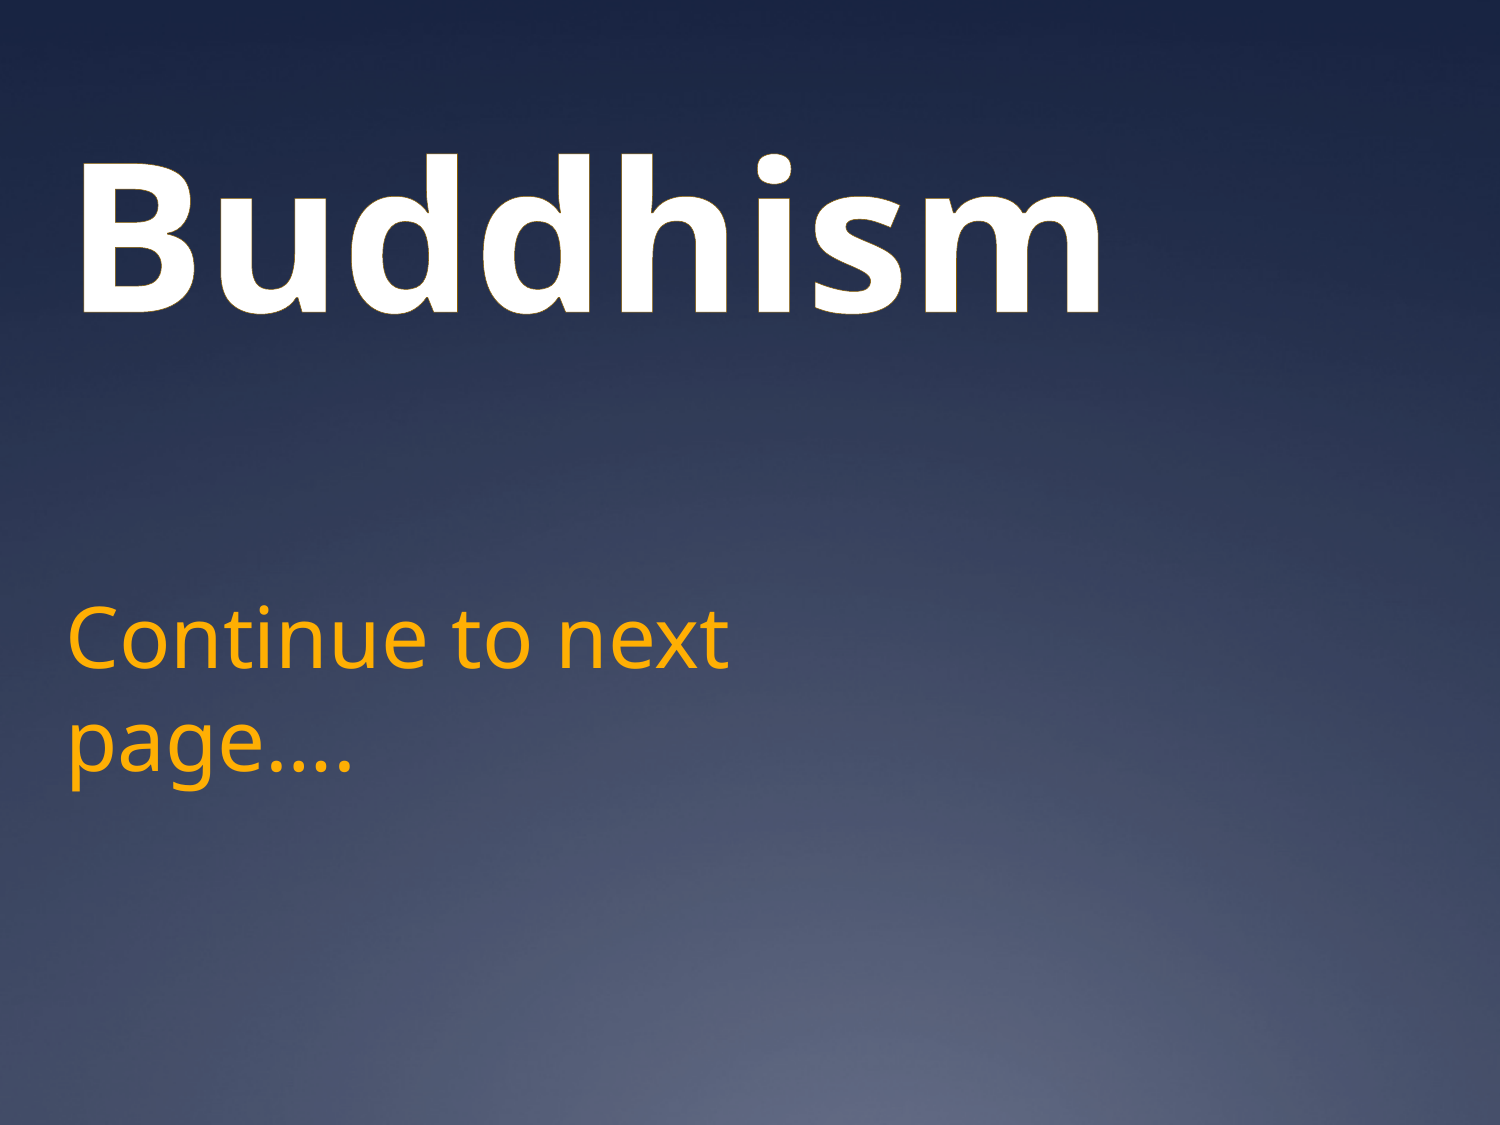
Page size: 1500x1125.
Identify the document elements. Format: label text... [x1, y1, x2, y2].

title Buddhism [50, 121, 1447, 570]
subtitle Continue to next page…. [50, 575, 819, 796]
